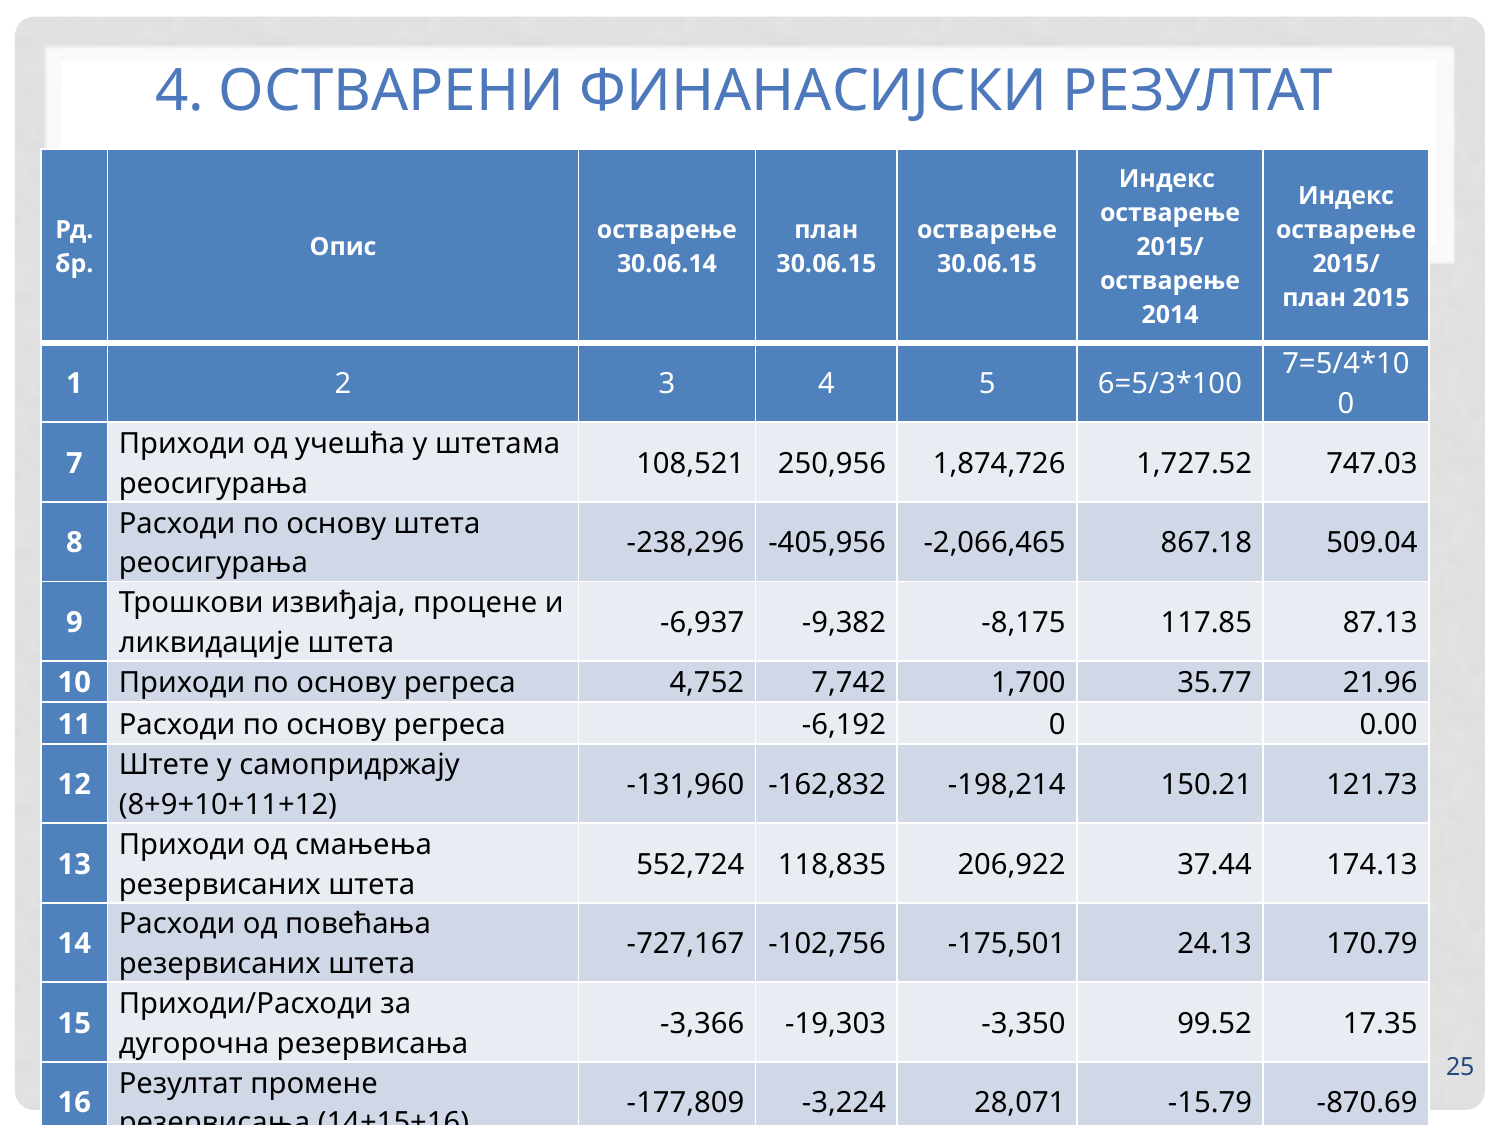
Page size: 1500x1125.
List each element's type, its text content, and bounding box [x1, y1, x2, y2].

table_cell 250,956 [756, 423, 896, 501]
table_cell 2 [108, 346, 578, 421]
table_cell 24.13 [1078, 904, 1262, 981]
table_cell Трошкови извиђаја, процене и ликвидације штета [108, 582, 578, 660]
table_cell -19,303 [756, 983, 896, 1061]
table_cell 8 [42, 503, 107, 581]
table_cell -3,366 [579, 983, 755, 1061]
table_cell 11 [42, 703, 107, 743]
table_cell 28,071 [898, 1063, 1076, 1125]
table_cell 10 [42, 662, 107, 701]
table_cell 21.96 [1264, 662, 1428, 701]
table_cell 0 [898, 703, 1076, 743]
table_cell 3 [579, 346, 755, 421]
table_header Индекс oстварење 2015/ план 2015 [1264, 150, 1428, 340]
table_cell 4,752 [579, 662, 755, 701]
table_cell 4 [756, 346, 896, 421]
table_header Индекс остварење 2015/ остварење 2014 [1078, 150, 1262, 340]
table_cell -177,809 [579, 1063, 755, 1125]
table_cell 87.13 [1264, 582, 1428, 660]
table_cell 1,727.52 [1078, 423, 1262, 501]
table_cell -2,066,465 [898, 503, 1076, 581]
table_cell -175,501 [898, 904, 1076, 981]
table_cell 13 [42, 824, 107, 902]
table_cell 747.03 [1264, 423, 1428, 501]
table_cell Приходи по основу регреса [108, 662, 578, 701]
table_cell Приходи од учешћа у штетама реосигурања [108, 423, 578, 501]
table_header план 30.06.15 [756, 150, 896, 340]
table_cell -3,224 [756, 1063, 896, 1125]
table_cell 99.52 [1078, 983, 1262, 1061]
table_cell 121.73 [1264, 745, 1428, 822]
table_cell 37.44 [1078, 824, 1262, 902]
table_cell -102,756 [756, 904, 896, 981]
table_cell Резултат промене резервисања (14+15+16) [108, 1063, 578, 1125]
table_cell 150.21 [1078, 745, 1262, 822]
table_cell 867.18 [1078, 503, 1262, 581]
table_cell -727,167 [579, 904, 755, 981]
table_cell 15 [42, 983, 107, 1061]
table_cell 35.77 [1078, 662, 1262, 701]
table_cell -3,350 [898, 983, 1076, 1061]
table_cell -405,956 [756, 503, 896, 581]
table_cell 117.85 [1078, 582, 1262, 660]
table_cell 7=5/4*100 [1264, 346, 1428, 421]
table_header Опис [108, 150, 578, 340]
table_cell Расходи по основу штета реосигурања [108, 503, 578, 581]
table_cell -870.69 [1264, 1063, 1428, 1125]
table_header остварење 30.06.14 [579, 150, 755, 340]
table_cell Расходи од повећања резервисаних штета [108, 904, 578, 981]
table_cell -9,382 [756, 582, 896, 660]
table_cell 5 [898, 346, 1076, 421]
table_cell 509.04 [1264, 503, 1428, 581]
table_cell -162,832 [756, 745, 896, 822]
title 4. остварени финанасијски резултат [53, 30, 1436, 143]
table_cell 7,742 [756, 662, 896, 701]
table_cell -131,960 [579, 745, 755, 822]
table_cell -6,192 [756, 703, 896, 743]
table_cell 174.13 [1264, 824, 1428, 902]
slide_number 25 [1399, 1035, 1490, 1100]
table_cell 206,922 [898, 824, 1076, 902]
table_cell Штете у самопридржају (8+9+10+11+12) [108, 745, 578, 822]
table_cell [1078, 703, 1262, 743]
table_cell 0.00 [1264, 703, 1428, 743]
table_cell [579, 703, 755, 743]
table_cell 1 [42, 346, 107, 421]
table_cell Приходи од смањења резервисаних штета [108, 824, 578, 902]
table_cell 12 [42, 745, 107, 822]
table_cell 552,724 [579, 824, 755, 902]
table_cell 17.35 [1264, 983, 1428, 1061]
table_cell 1,700 [898, 662, 1076, 701]
table_cell 7 [42, 423, 107, 501]
table_cell -198,214 [898, 745, 1076, 822]
table_cell Приходи/Расходи за дугорочна резервисања [108, 983, 578, 1061]
table_cell -15.79 [1078, 1063, 1262, 1125]
table_header Рд.бр. [42, 150, 107, 340]
table_cell 118,835 [756, 824, 896, 902]
table_cell 1,874,726 [898, 423, 1076, 501]
table_cell 16 [42, 1063, 107, 1125]
table_cell Расходи по основу регреса [108, 703, 578, 743]
table_cell 108,521 [579, 423, 755, 501]
table_cell 6=5/3*100 [1078, 346, 1262, 421]
table_cell 170.79 [1264, 904, 1428, 981]
table_cell -8,175 [898, 582, 1076, 660]
table_cell 14 [42, 904, 107, 981]
table_cell -6,937 [579, 582, 755, 660]
table_cell 9 [42, 582, 107, 660]
table_cell -238,296 [579, 503, 755, 581]
table_header остварење 30.06.15 [898, 150, 1076, 340]
